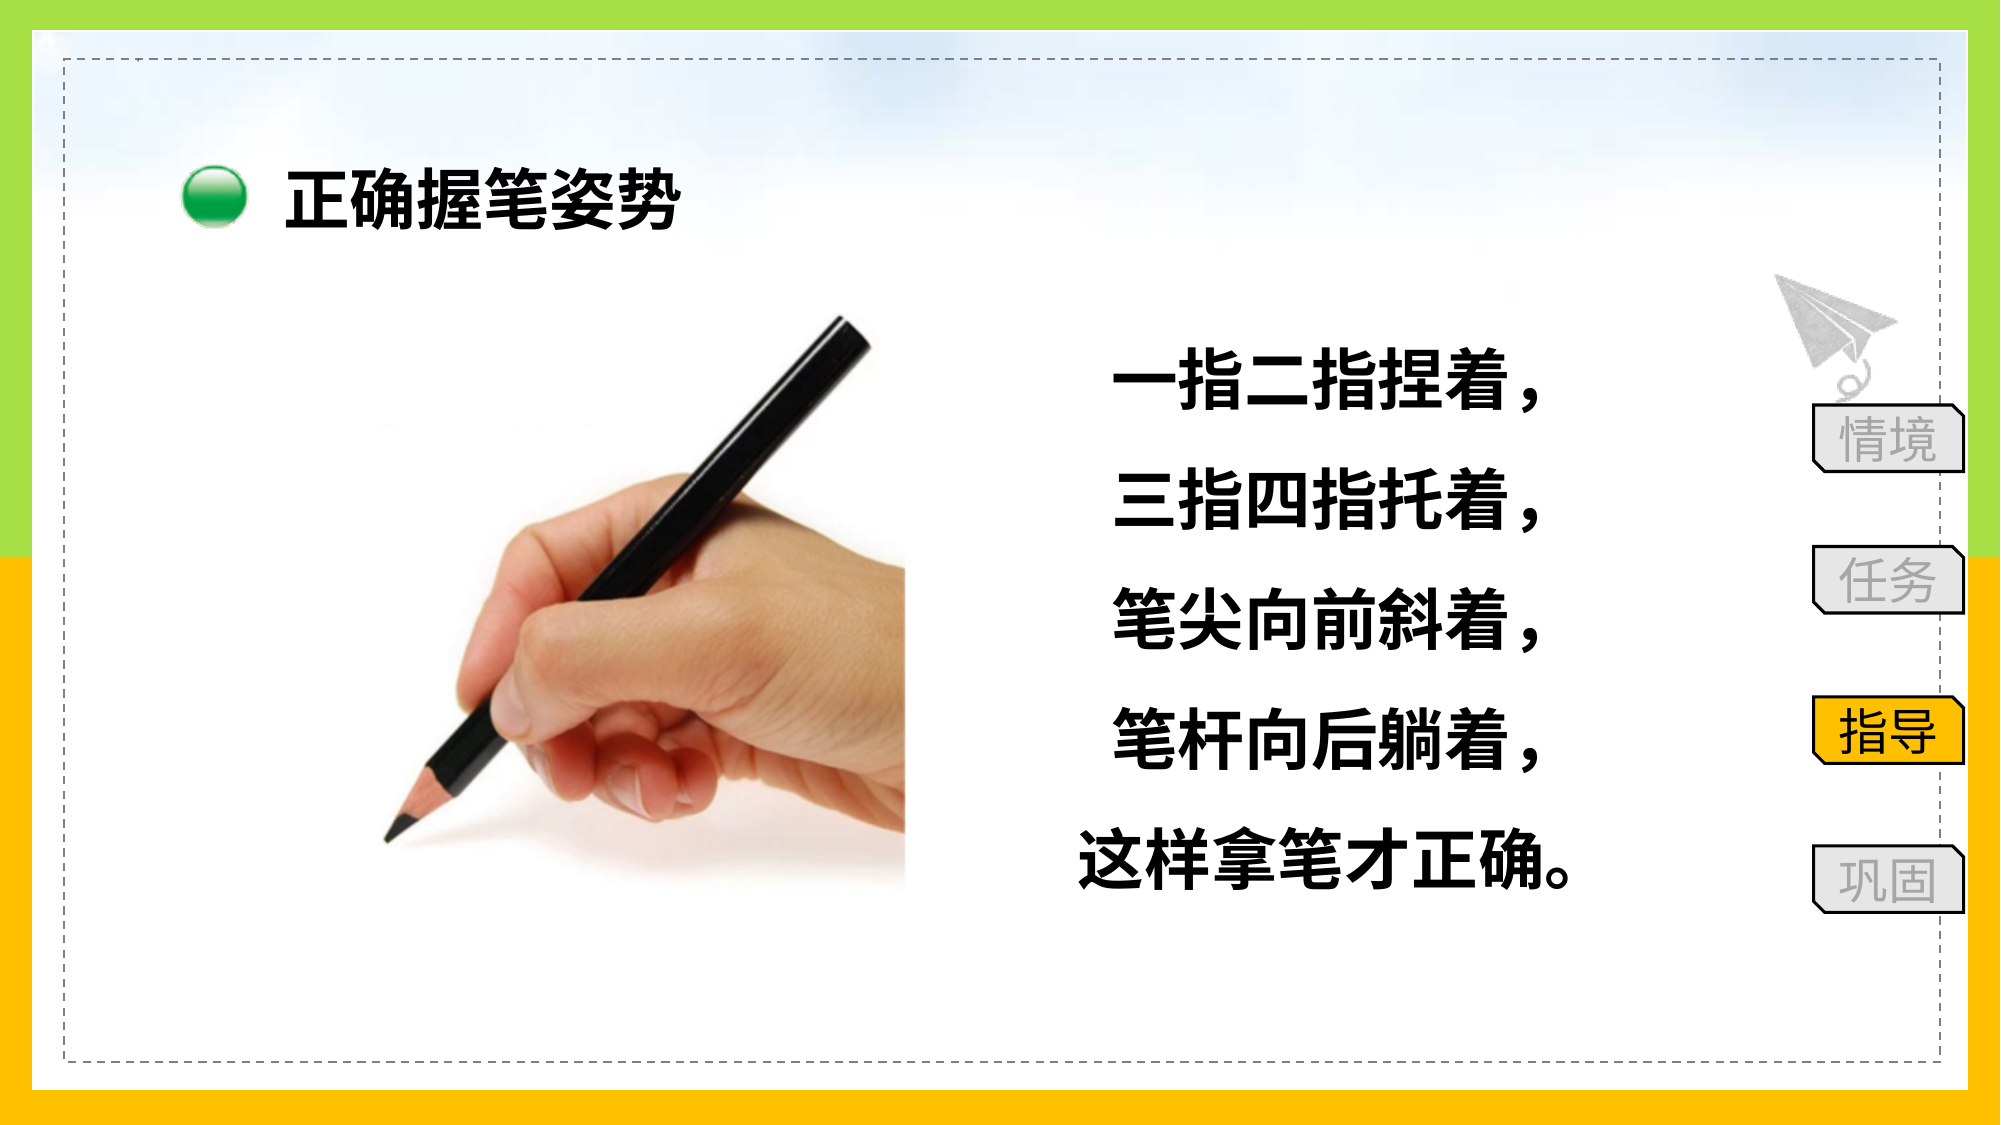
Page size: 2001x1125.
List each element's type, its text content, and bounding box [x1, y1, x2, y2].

picture [34, 32, 1966, 1088]
text_box 一指二指捏着， 三指四指托着， 笔尖向前斜着， 笔杆向后躺着， 这样拿笔才正确。 [1062, 290, 1627, 906]
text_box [174, 82, 702, 247]
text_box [1706, 236, 1964, 913]
